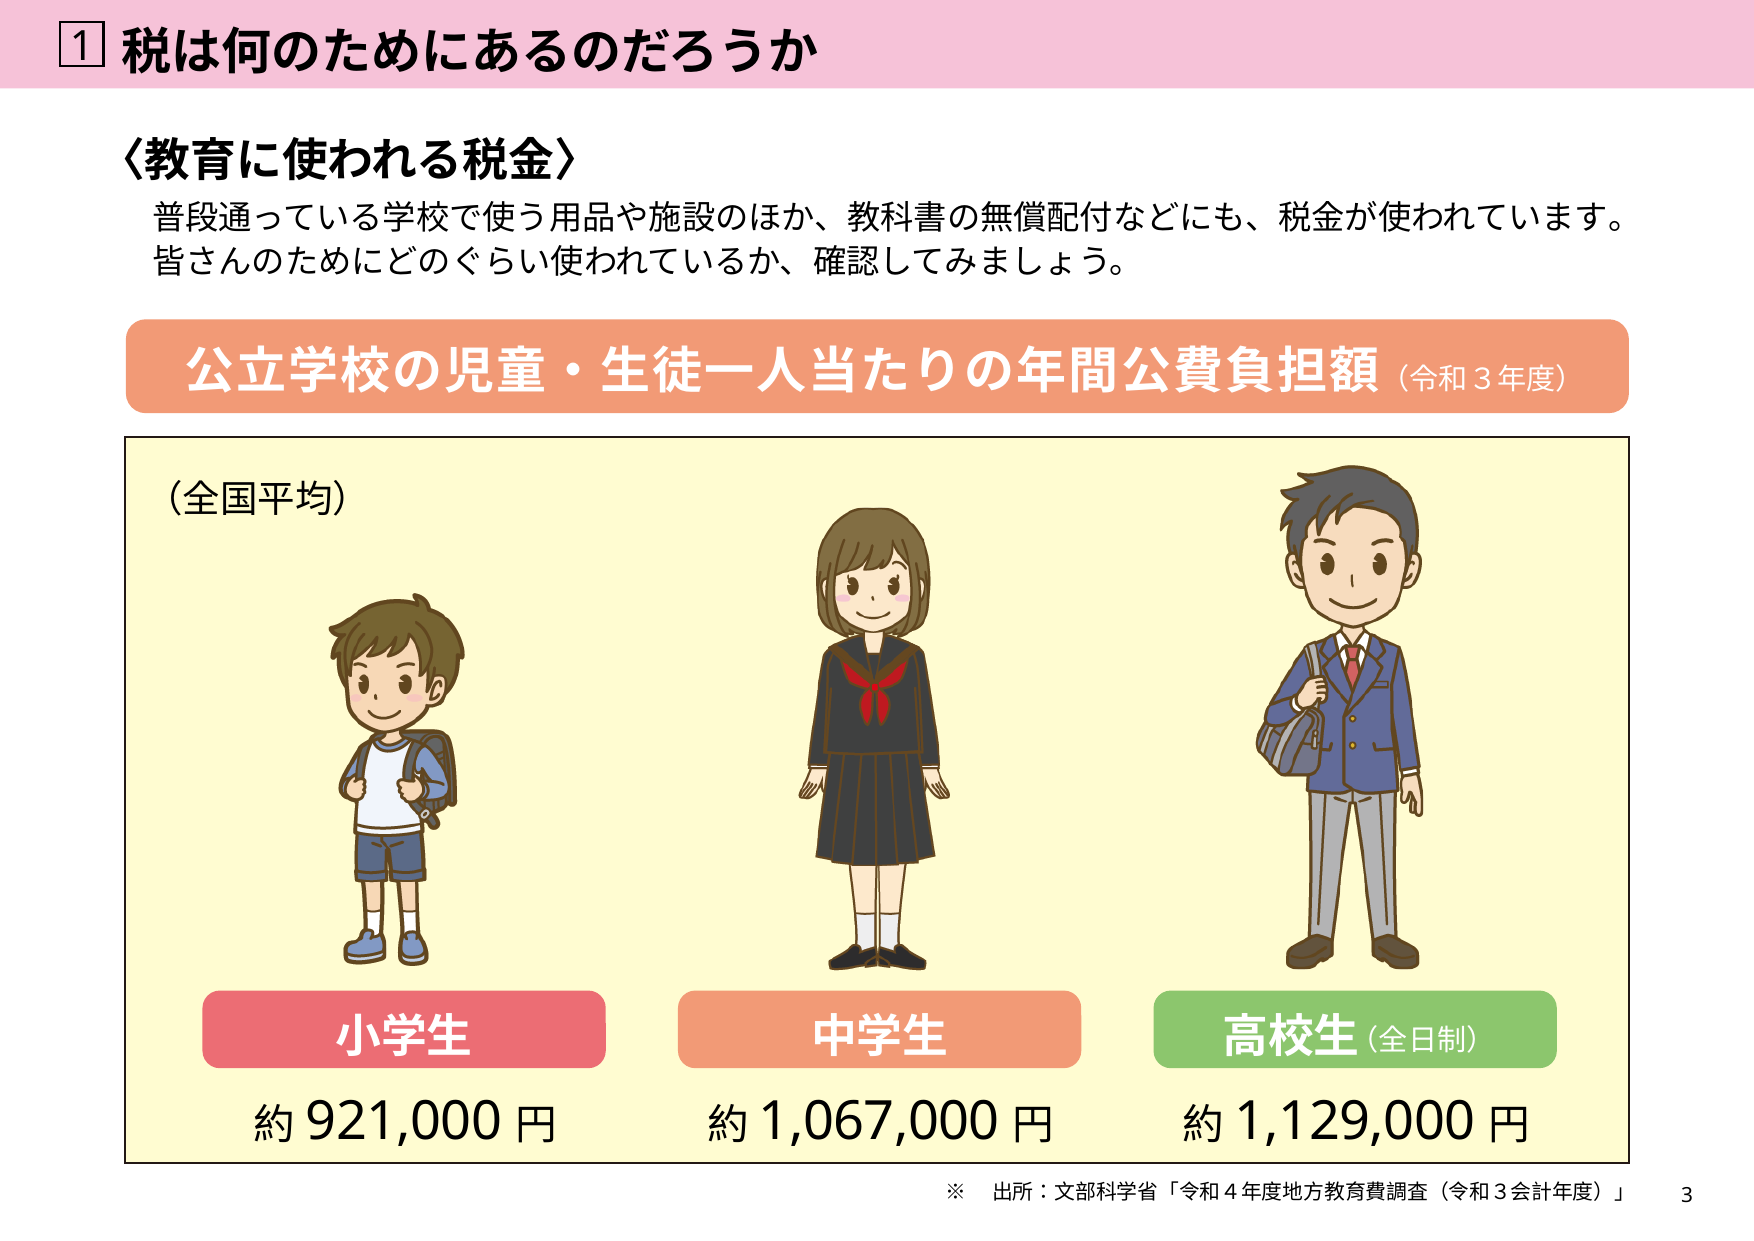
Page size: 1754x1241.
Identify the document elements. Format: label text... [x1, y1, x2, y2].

picture [328, 552, 488, 970]
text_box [202, 990, 606, 1145]
title 税は何のためにあるのだろうか [120, 19, 1716, 72]
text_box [124, 437, 1629, 1164]
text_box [1153, 990, 1557, 1145]
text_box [125, 319, 1629, 414]
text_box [677, 990, 1082, 1145]
picture [1234, 465, 1424, 970]
text_box 普段通っている学校で使う用品や施設のほか、教科書の無償配付などにも、税金が使われています。 皆さんのためにどのぐらい使われているか、確認してみましょう。 [118, 195, 1707, 280]
text_box ※ 出所：文部科学省「令和４年度地方教育費調査（令和３会計年度）」 [926, 1157, 1732, 1226]
text_box 〈教育に使われる税金〉 [99, 130, 617, 186]
text_box 1 [63, 18, 100, 70]
picture [772, 461, 986, 975]
